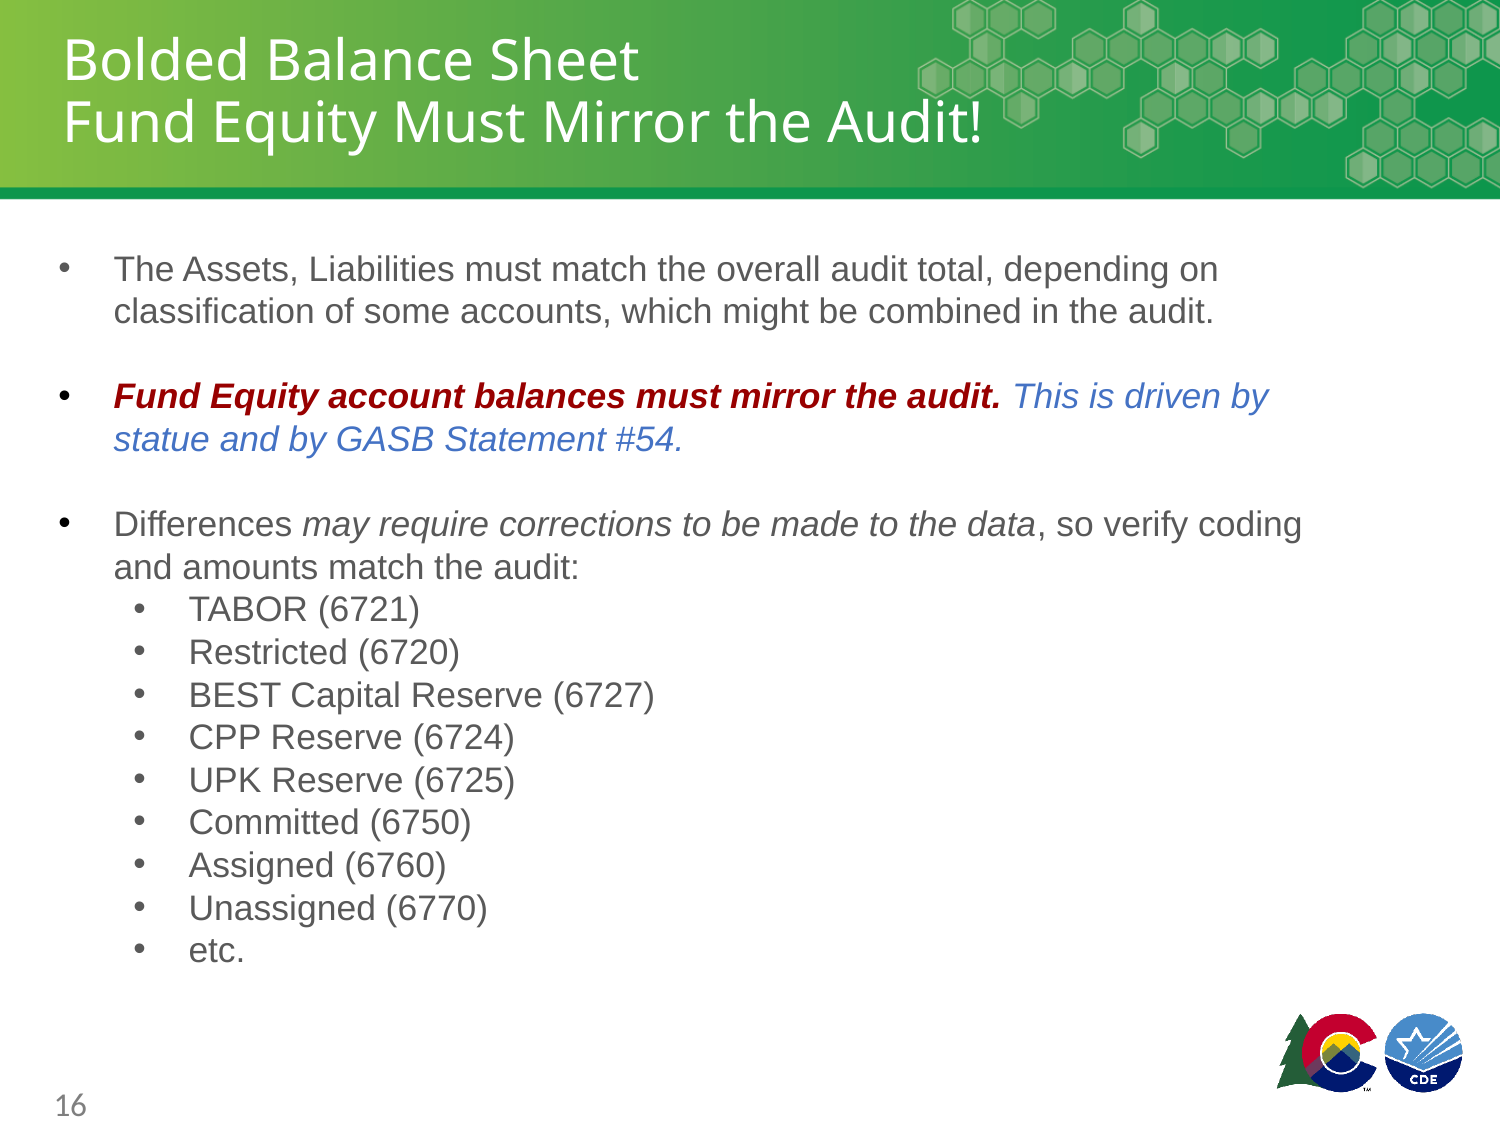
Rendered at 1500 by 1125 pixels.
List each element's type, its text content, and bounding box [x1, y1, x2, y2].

title Bolded Balance Sheet Fund Equity Must Mirror the Audit! [62, 31, 1061, 156]
picture [0, 0, 1500, 200]
list The Assets, Liabilities must match the overall audit total, depending on classification of some accounts, which might be combined in the audit. Fund Equity account balances must mirror the audit. This is driven by statue and by GASB Statement #54. Differences may require corrections to be made to the data, so verify coding and amounts match the audit: TABOR (6721) Restricted (6720) BEST Capital Reserve (6727) CPP Reserve (6724) UPK Reserve (6725) Committed (6750) Assigned (6760) Unassigned (6770) etc. [38, 245, 1349, 1037]
slide_number 16 [38, 1075, 376, 1125]
picture [1275, 1012, 1463, 1093]
